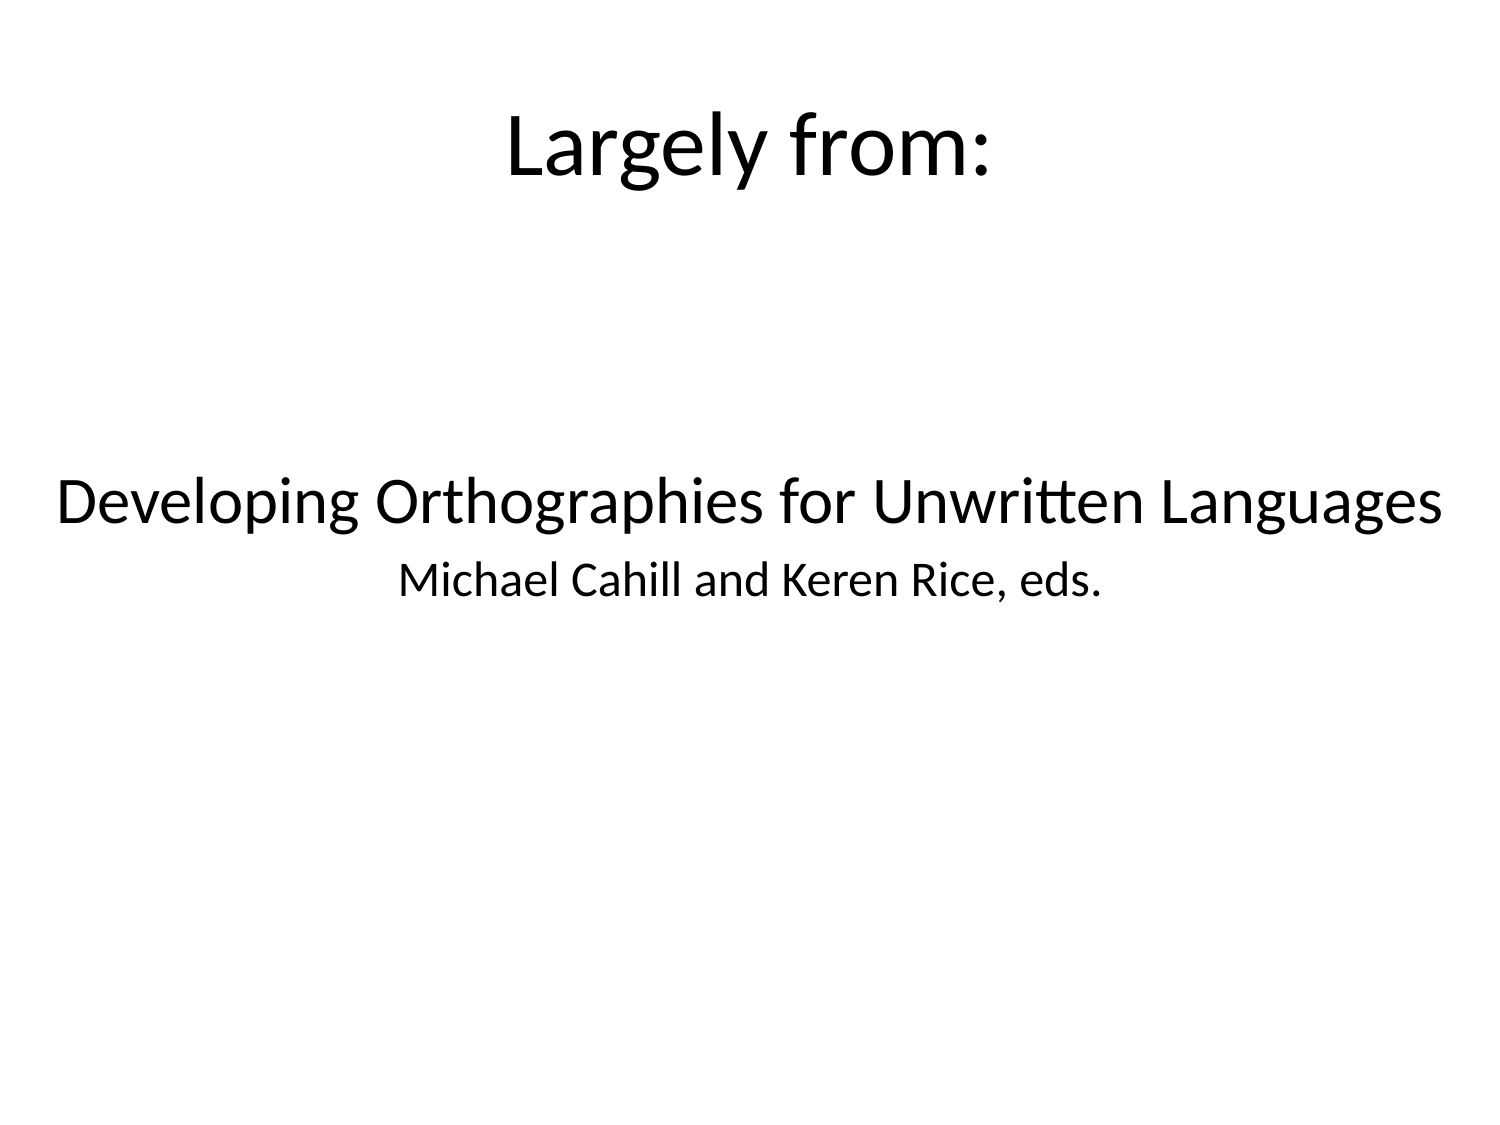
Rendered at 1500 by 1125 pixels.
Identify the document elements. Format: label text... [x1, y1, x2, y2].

title Largely from: [75, 45, 1425, 233]
list Developing Orthographies for Unwritten Languages Michael Cahill and Keren Rice, eds. [19, 262, 1482, 1005]
